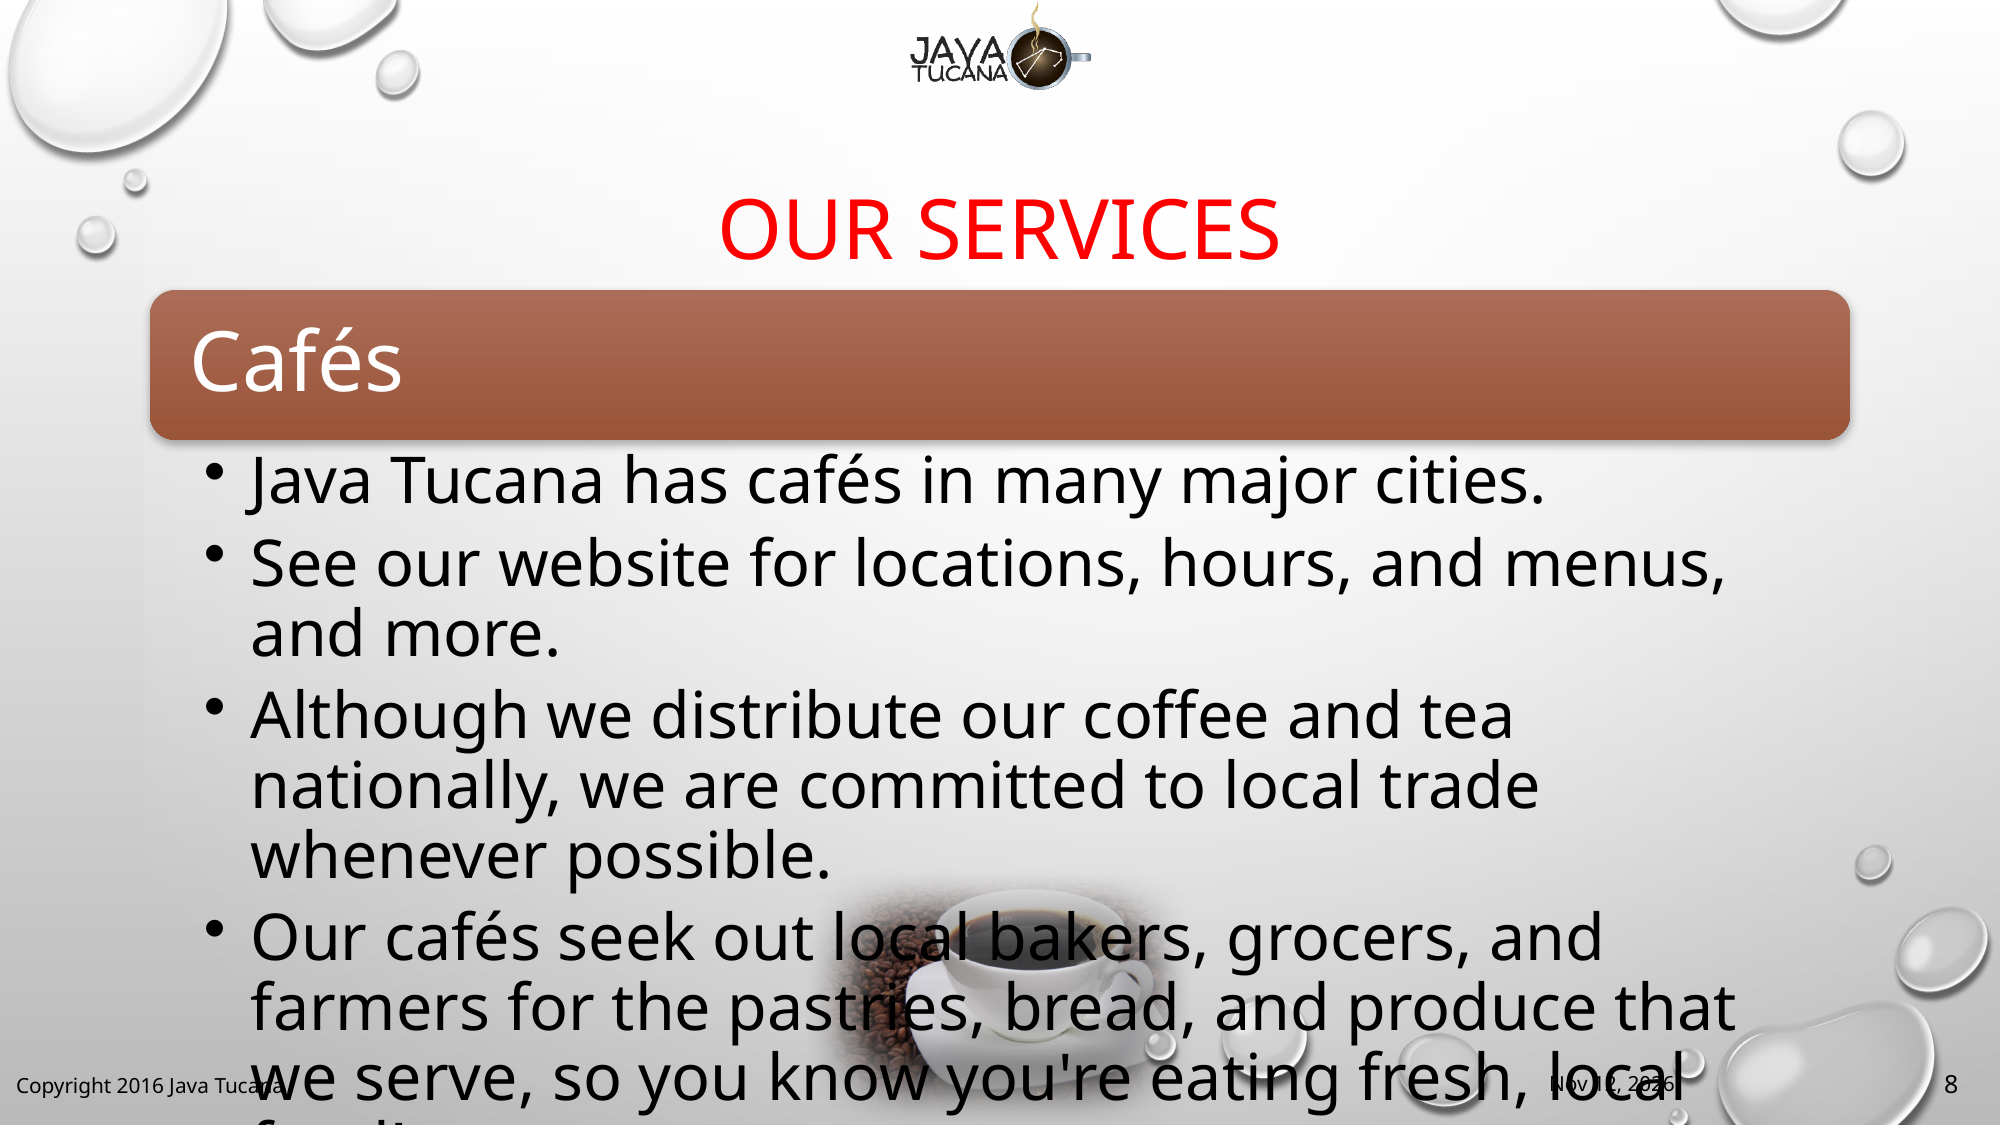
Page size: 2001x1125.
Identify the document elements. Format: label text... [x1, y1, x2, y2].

slide_number 5-May-16 [1239, 1055, 1690, 1116]
picture [0, 0, 2001, 1125]
footer Copyright 2016 Java Tucana [1, 1055, 1096, 1116]
title Our Services [149, 101, 1851, 282]
slide_number 8 [1848, 1055, 1974, 1116]
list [149, 282, 1851, 951]
